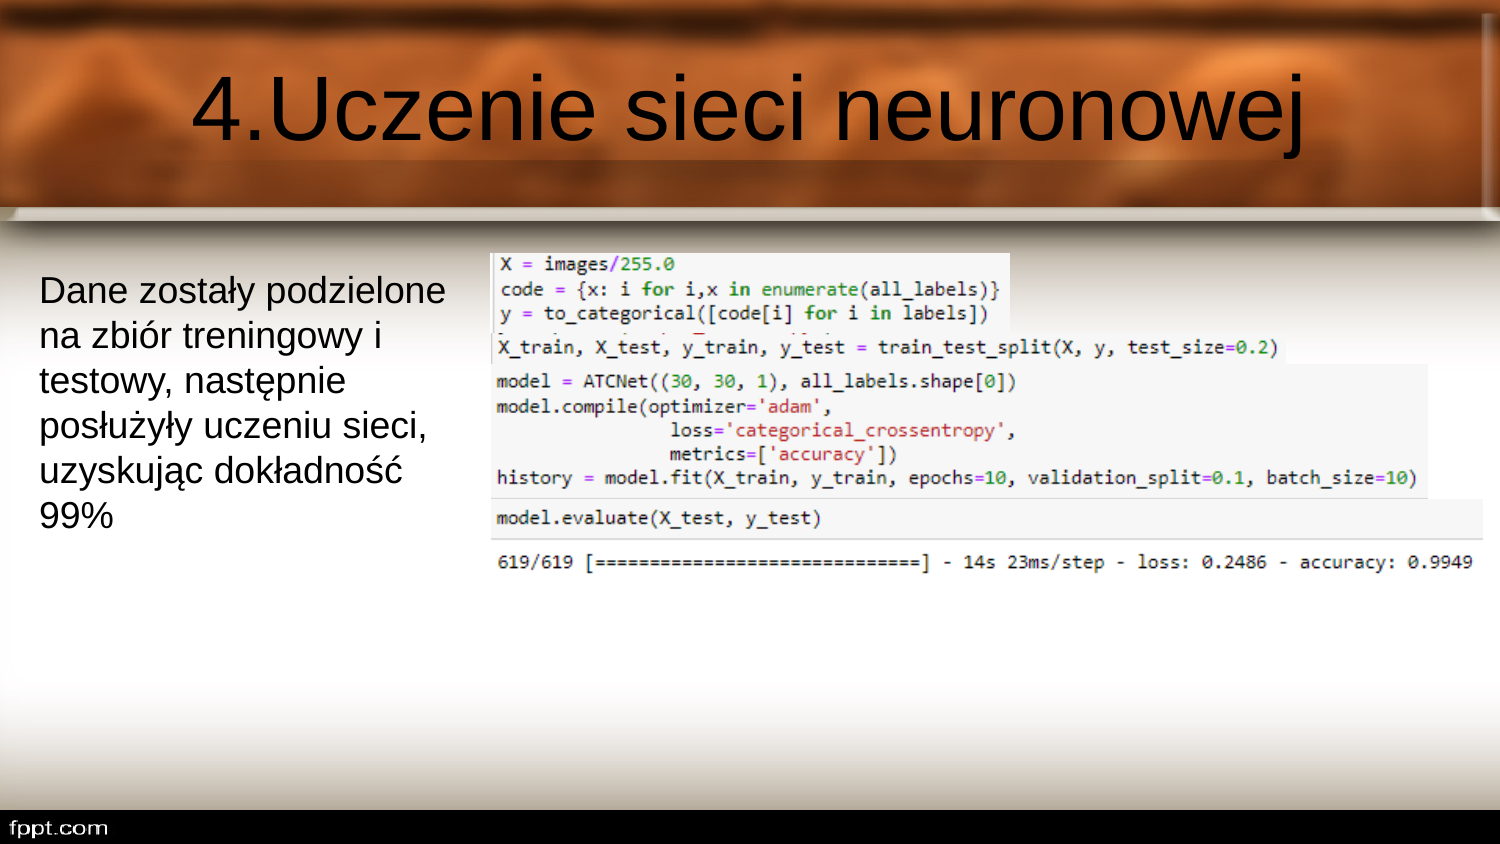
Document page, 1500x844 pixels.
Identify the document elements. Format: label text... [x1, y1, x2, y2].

title 4.Uczenie sieci neuronowej [75, 33, 1425, 175]
picture [0, 0, 1500, 844]
text_box Dane zostały podzielone na zbiór treningowy i testowy, następnie posłużyły uczeniu sieci, uzyskując dokładność 99% [24, 251, 492, 552]
